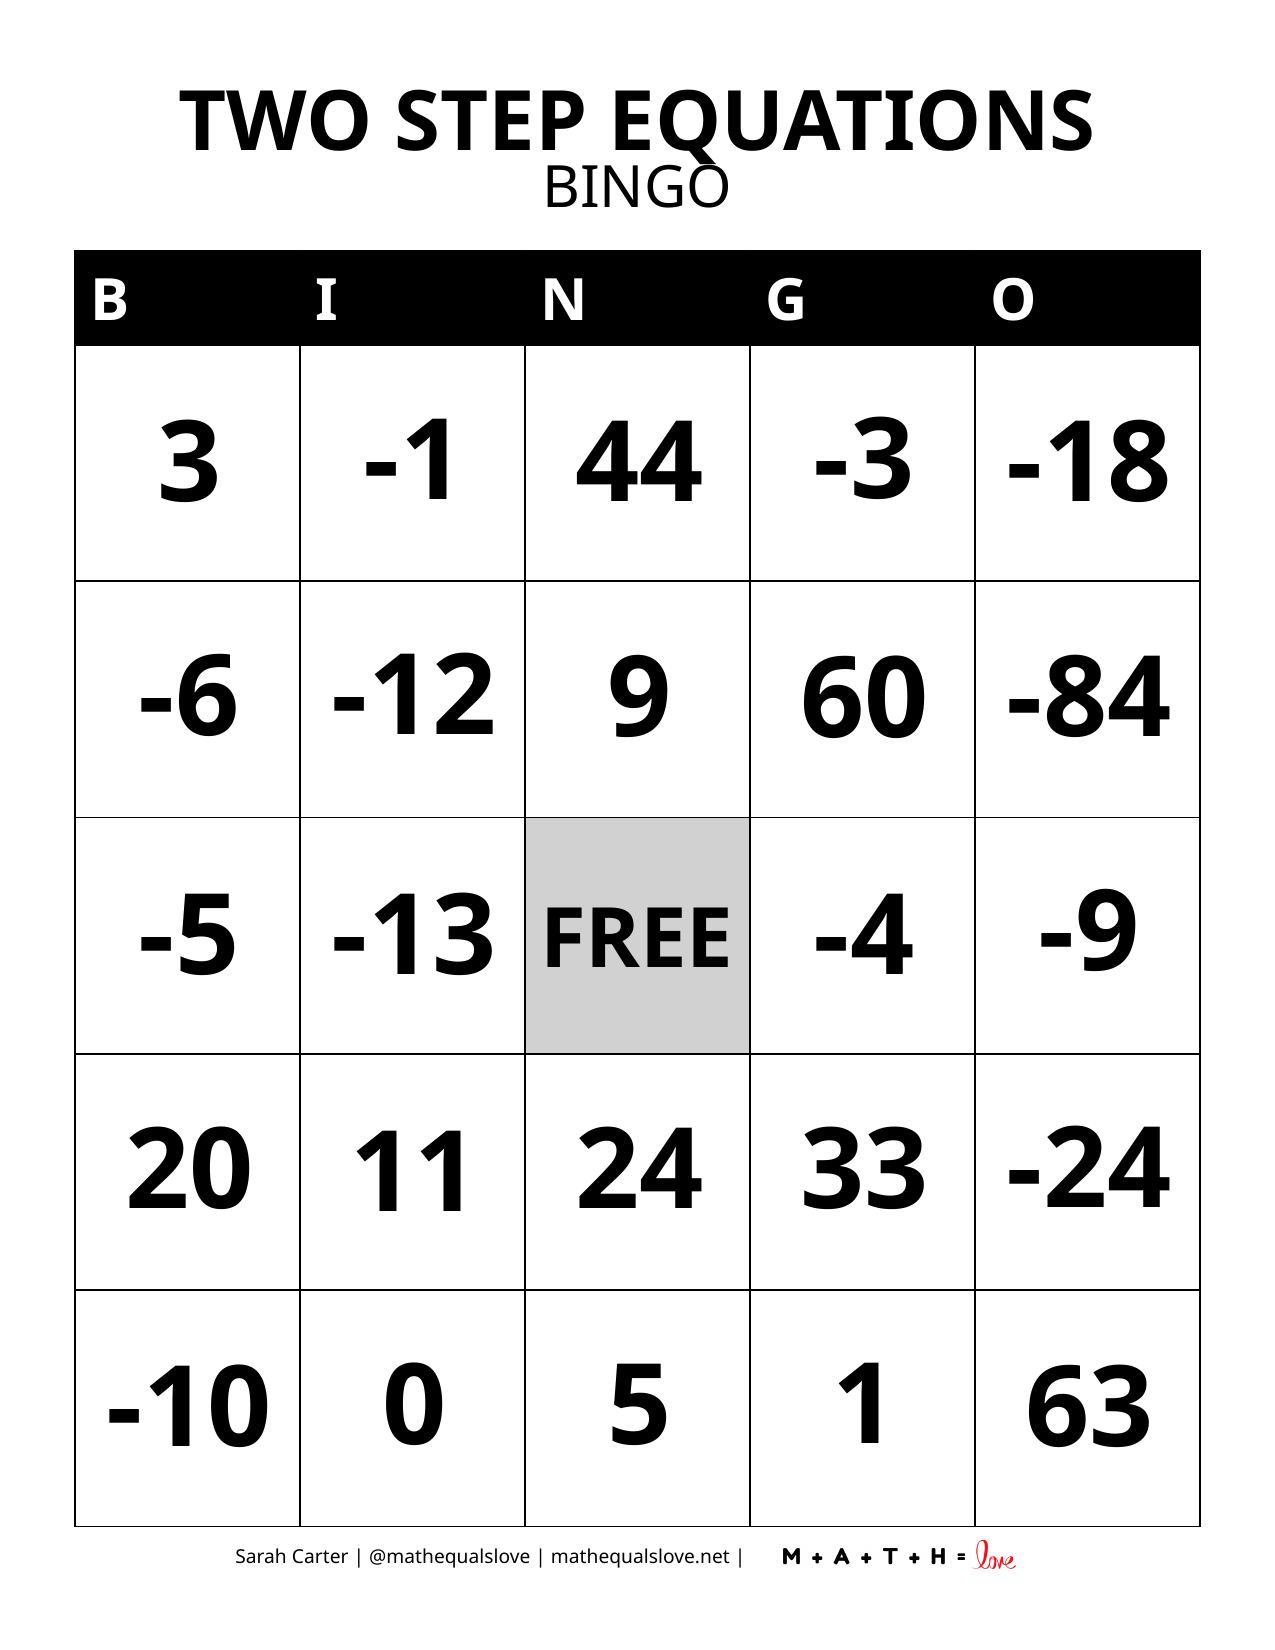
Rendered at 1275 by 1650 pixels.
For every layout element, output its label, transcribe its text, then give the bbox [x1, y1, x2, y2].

text_box -10 [75, 1377, 303, 1425]
text_box -3 [750, 429, 978, 477]
text_box 1 [750, 1374, 978, 1422]
text_box 24 [525, 1140, 753, 1188]
table_cell [76, 714, 299, 817]
table_cell [301, 1055, 524, 1142]
table_cell [76, 1291, 299, 1377]
table_header G [751, 251, 974, 344]
text_box -6 [75, 666, 303, 714]
table_cell [301, 582, 524, 665]
text_box -24 [975, 1138, 1203, 1186]
table_cell [751, 1055, 974, 1139]
text_box -9 [975, 902, 1203, 950]
text_box -5 [75, 906, 300, 954]
table_cell [301, 713, 524, 817]
text_box -13 [300, 906, 528, 954]
table_cell [301, 1190, 524, 1289]
table_cell [751, 1291, 974, 1374]
table_cell [751, 477, 974, 580]
table_cell [751, 346, 974, 429]
table_cell [976, 715, 1199, 817]
table_cell [976, 582, 1199, 667]
table_cell [76, 1055, 299, 1140]
text_box BINGO [74, 175, 1200, 226]
table_cell FREE [526, 818, 749, 1053]
table_header N [526, 251, 749, 344]
text_box 63 [975, 1377, 1203, 1425]
table_cell [301, 954, 524, 1053]
table_cell [301, 346, 524, 430]
table_cell [976, 1186, 1199, 1289]
text_box 44 [525, 433, 753, 481]
table_cell [751, 1422, 974, 1526]
table_cell [76, 1425, 299, 1526]
text_box 33 [750, 1139, 978, 1187]
table_cell [301, 1291, 524, 1375]
table_cell [526, 1291, 749, 1375]
table_cell [751, 582, 974, 668]
text_box -1 [300, 430, 528, 478]
text_box 9 [525, 667, 753, 715]
table_cell [751, 1187, 974, 1289]
text_box 60 [750, 668, 978, 716]
table_cell [976, 346, 1199, 432]
table_cell [751, 818, 974, 906]
text_box 0 [300, 1375, 528, 1423]
table_cell [976, 818, 1199, 902]
table_cell [526, 346, 749, 433]
table_cell [976, 950, 1199, 1053]
table_header O [976, 251, 1199, 344]
table_header B [76, 251, 299, 344]
table_cell [526, 582, 749, 667]
table_cell [526, 715, 749, 817]
table_header I [301, 251, 524, 344]
text_box -12 [300, 665, 528, 713]
table_cell [76, 480, 299, 580]
table_cell [976, 1291, 1199, 1377]
table_cell [976, 480, 1199, 580]
text_box 3 [75, 432, 303, 480]
table_cell [526, 1423, 749, 1526]
table_cell [76, 1188, 299, 1289]
table_cell [526, 1188, 749, 1289]
table_cell [751, 954, 974, 1053]
table_cell [526, 481, 749, 580]
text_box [220, 1535, 1055, 1576]
text_box -18 [975, 432, 1203, 480]
text_box 11 [300, 1142, 528, 1190]
table_cell [976, 1055, 1199, 1138]
table_cell [751, 716, 974, 817]
table_cell [76, 818, 299, 906]
table_cell [301, 478, 524, 580]
table_cell [976, 1425, 1199, 1526]
table_cell [526, 1055, 749, 1140]
text_box -4 [750, 906, 978, 954]
text_box 20 [75, 1140, 303, 1188]
table_cell [301, 1423, 524, 1526]
text_box 5 [528, 1375, 753, 1423]
text_box TWO STEP EQUATIONS [74, 59, 1200, 175]
table_cell [76, 954, 299, 1053]
table_cell [76, 346, 299, 432]
table_cell [76, 582, 299, 666]
table_cell [301, 818, 524, 906]
text_box -84 [975, 667, 1203, 715]
